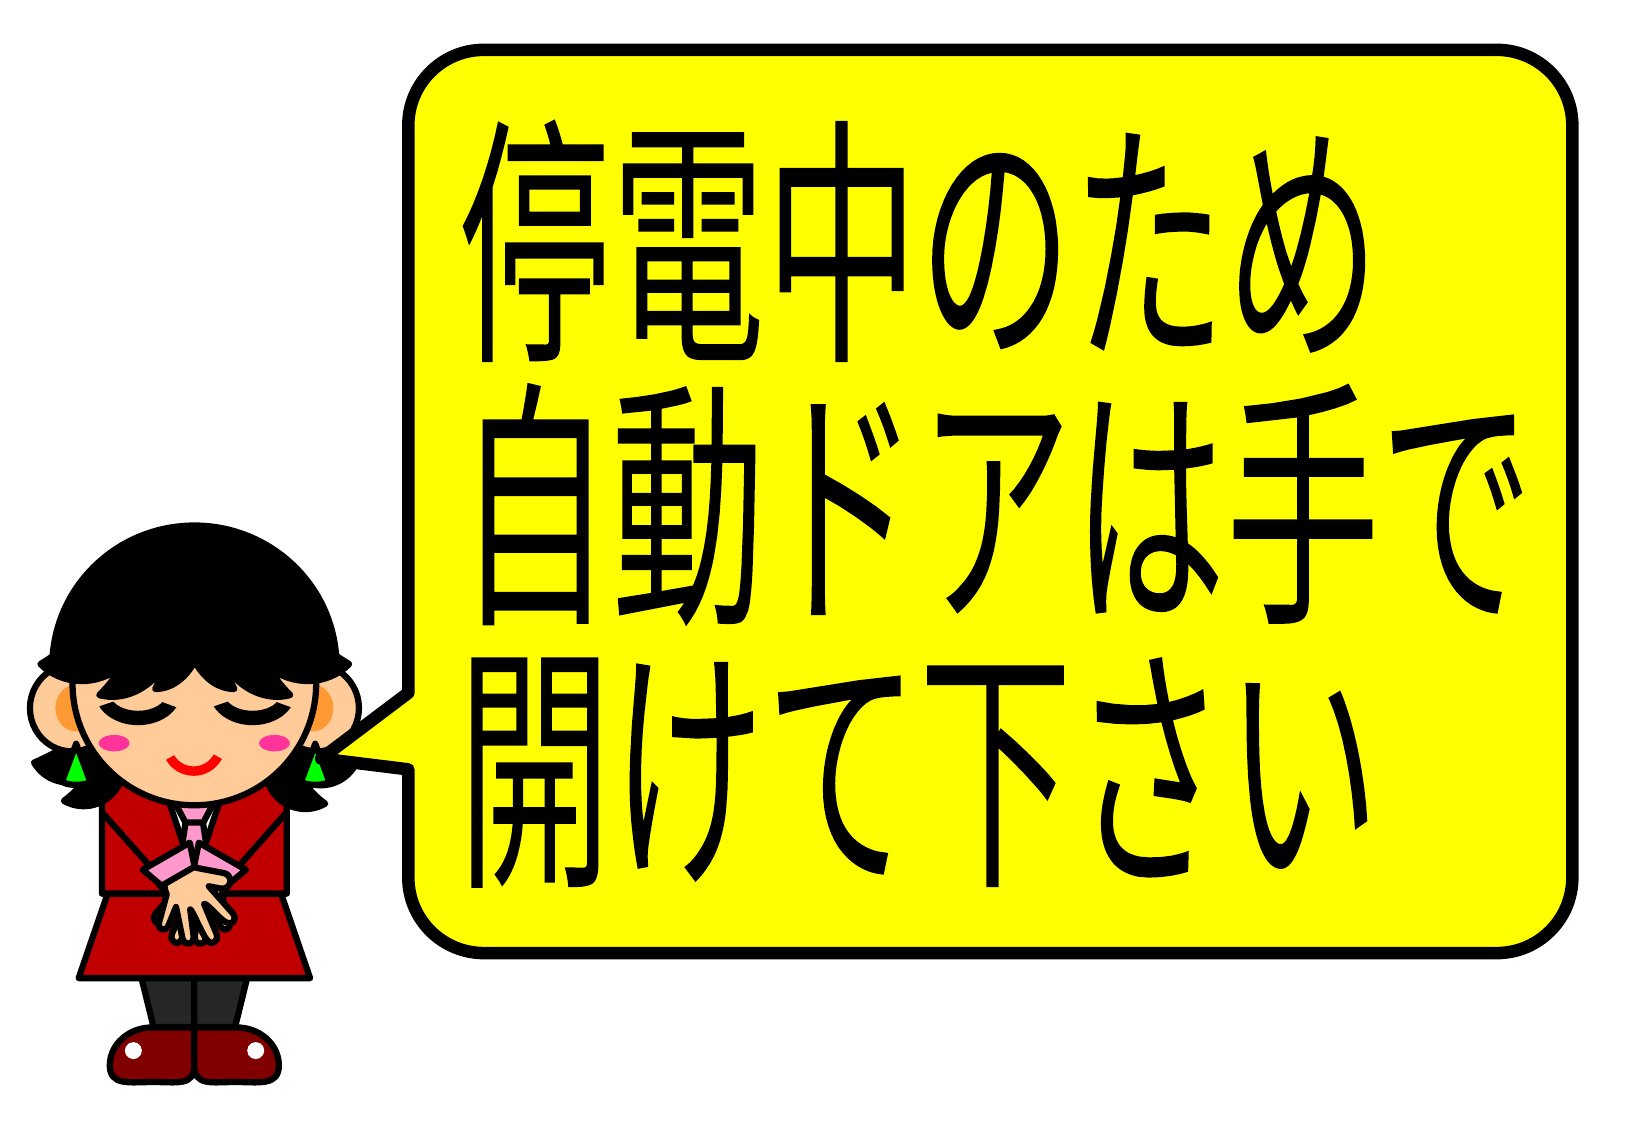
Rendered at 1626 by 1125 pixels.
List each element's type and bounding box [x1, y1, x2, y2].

text_box [29, 525, 360, 1083]
text_box [364, 47, 1575, 956]
